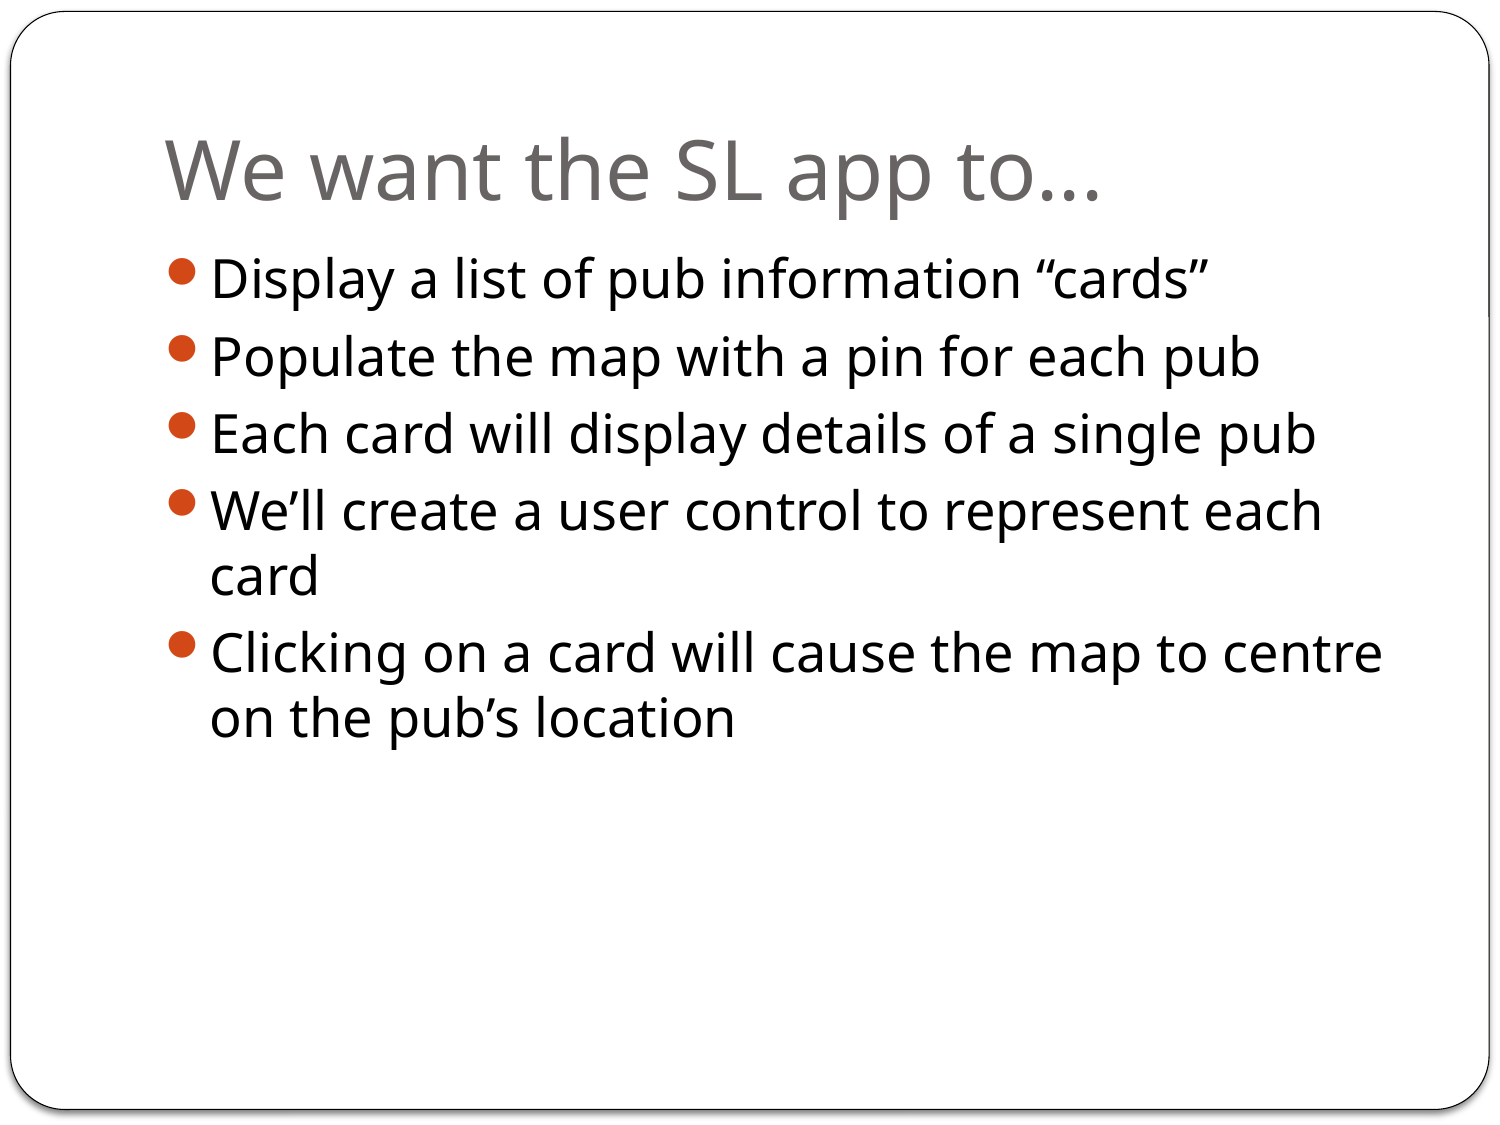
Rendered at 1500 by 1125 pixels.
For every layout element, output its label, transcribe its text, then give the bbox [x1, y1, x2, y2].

list Display a list of pub information “cards” Populate the map with a pin for each pub Each card will display details of a single pub We’ll create a user control to represent each card Clicking on a card will cause the map to centre on the pub’s location [150, 237, 1425, 988]
title We want the SL app to... [150, 45, 1425, 233]
